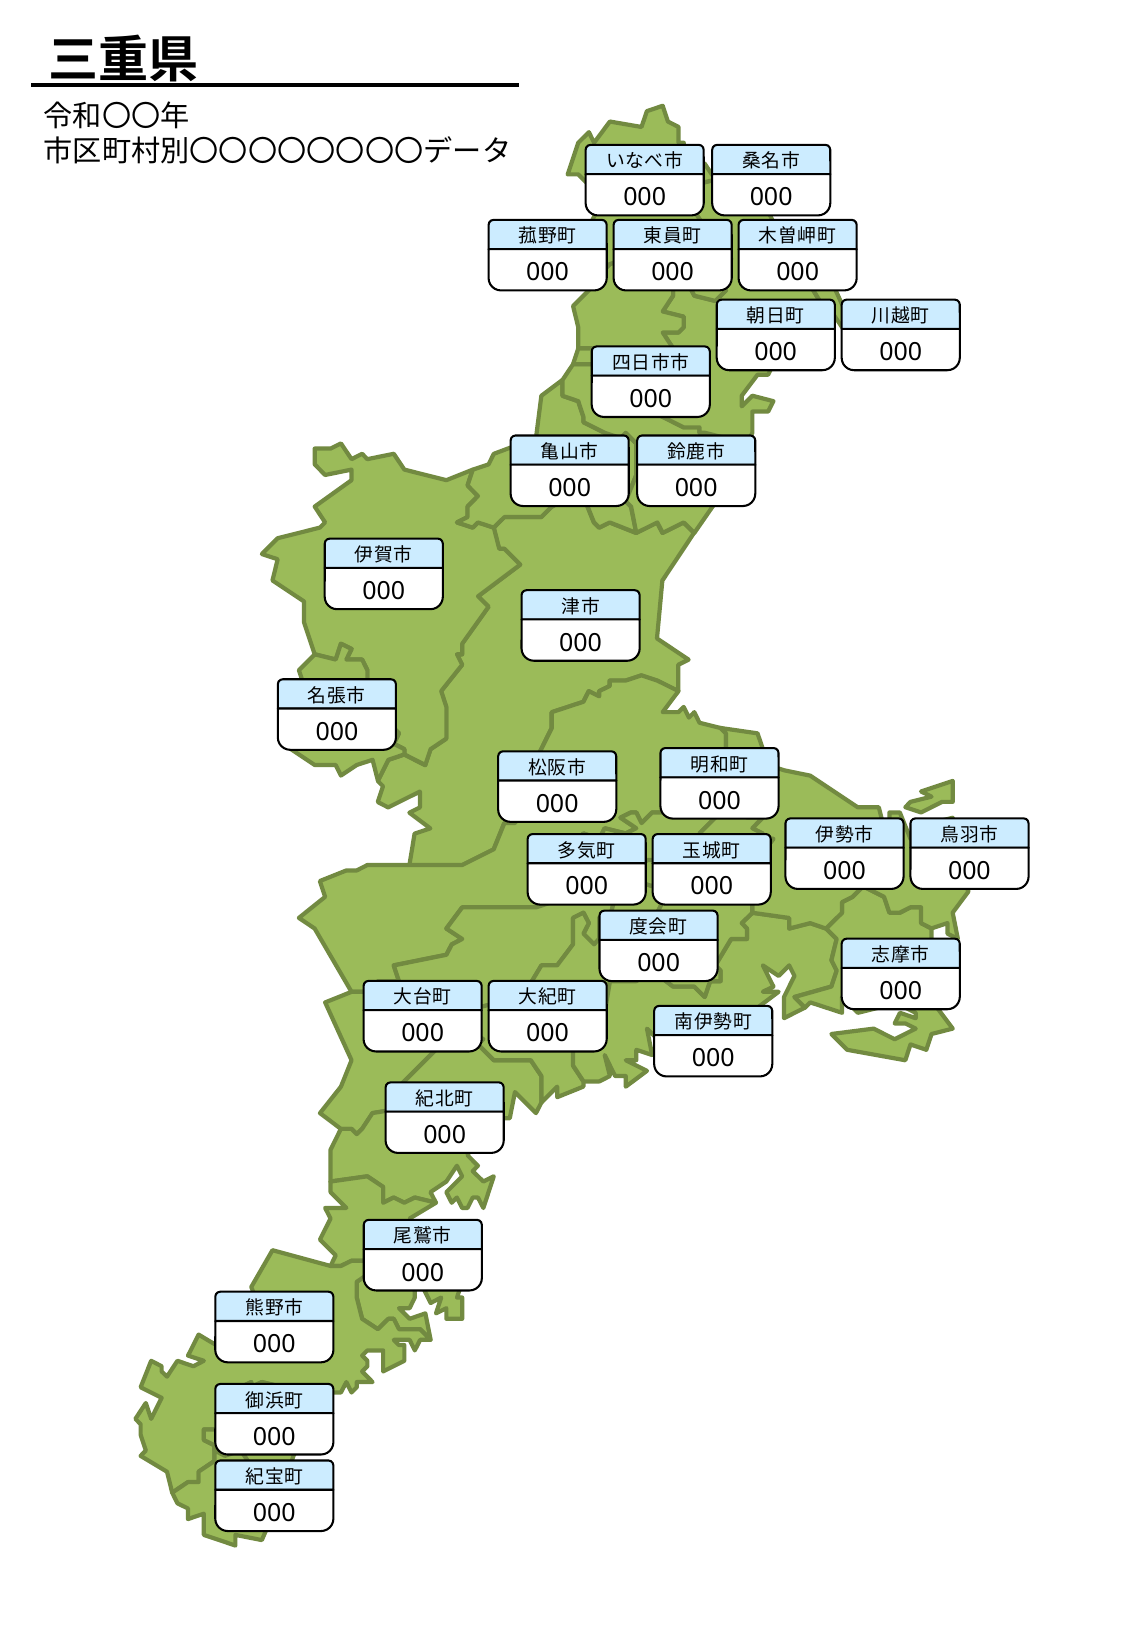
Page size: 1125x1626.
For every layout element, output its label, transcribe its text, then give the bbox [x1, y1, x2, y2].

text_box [636, 435, 756, 507]
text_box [521, 589, 640, 662]
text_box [653, 1005, 773, 1077]
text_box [488, 980, 607, 1052]
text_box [497, 751, 617, 823]
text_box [215, 1291, 334, 1363]
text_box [910, 818, 1029, 890]
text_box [324, 538, 444, 610]
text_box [841, 938, 961, 1010]
text_box 三重県 [33, 20, 214, 83]
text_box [215, 1383, 334, 1455]
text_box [363, 1219, 483, 1291]
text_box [613, 219, 732, 291]
text_box 令和〇〇年 市区町村別〇〇〇〇〇〇〇〇データ [28, 89, 527, 175]
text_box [599, 910, 718, 982]
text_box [510, 435, 629, 507]
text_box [277, 679, 397, 751]
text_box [363, 980, 482, 1052]
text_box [585, 144, 704, 216]
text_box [488, 219, 607, 291]
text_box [385, 1082, 504, 1154]
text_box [527, 833, 646, 905]
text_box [652, 833, 771, 905]
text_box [215, 1460, 334, 1532]
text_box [785, 818, 904, 890]
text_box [711, 144, 831, 216]
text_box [135, 105, 969, 1546]
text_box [841, 299, 961, 371]
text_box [738, 219, 857, 291]
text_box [591, 346, 711, 418]
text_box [660, 747, 779, 819]
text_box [716, 299, 836, 371]
